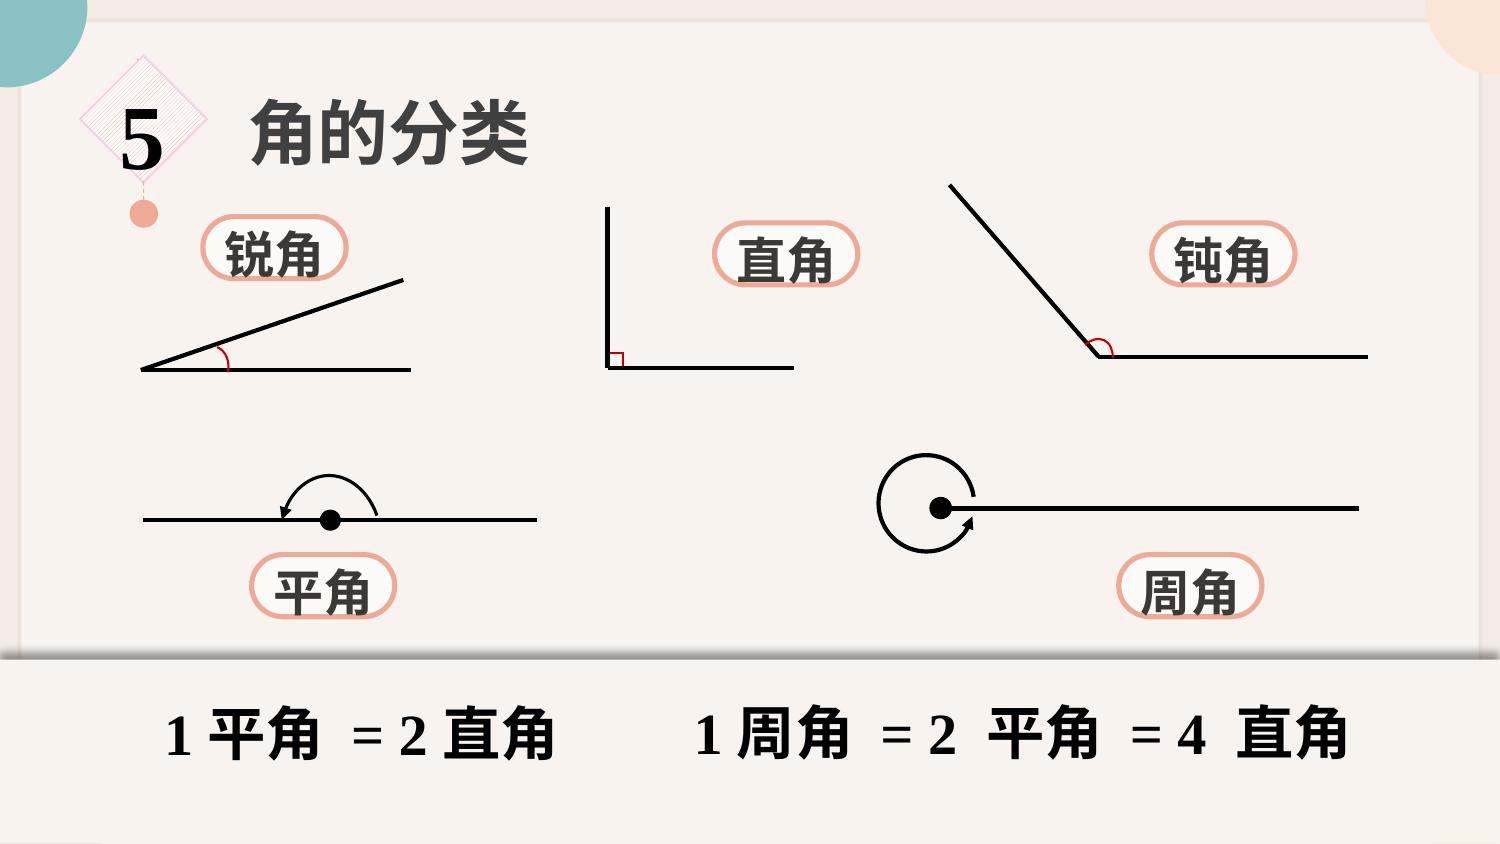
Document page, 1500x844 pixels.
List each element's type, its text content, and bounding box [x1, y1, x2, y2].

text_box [202, 203, 386, 283]
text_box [1118, 541, 1302, 621]
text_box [1151, 210, 1335, 289]
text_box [81, 31, 249, 228]
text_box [140, 184, 1368, 607]
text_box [0, 659, 1500, 844]
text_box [714, 210, 898, 289]
text_box 角的分类 [249, 51, 578, 181]
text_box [251, 541, 435, 621]
